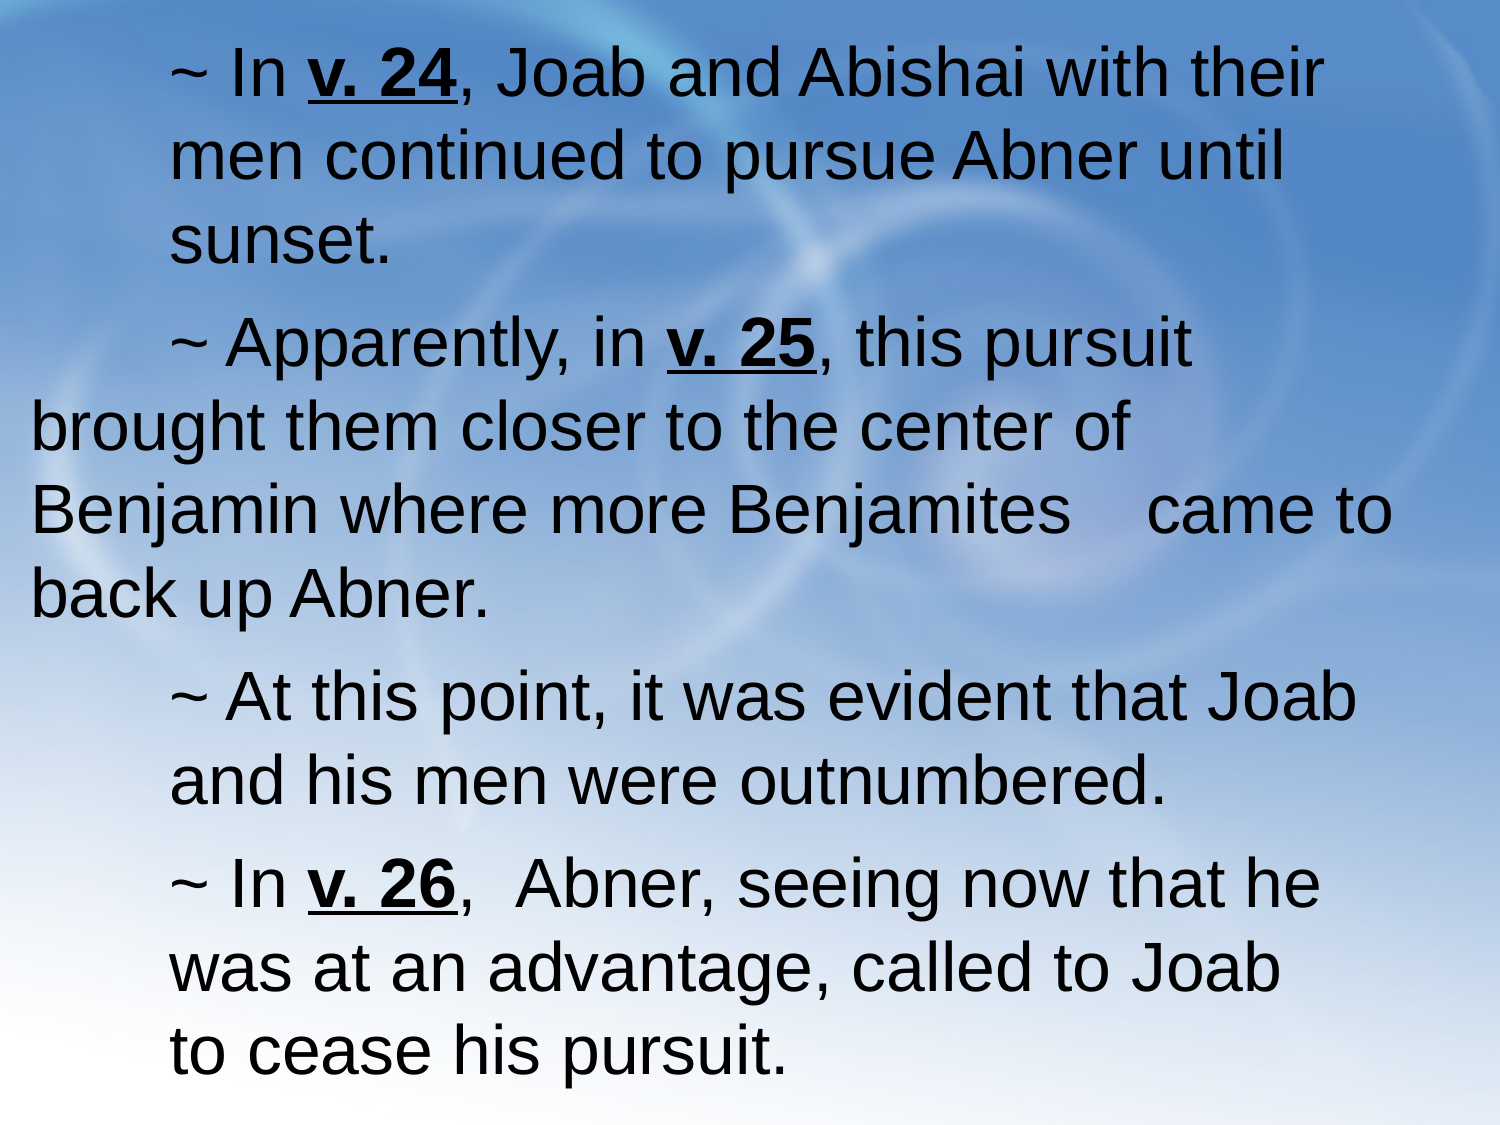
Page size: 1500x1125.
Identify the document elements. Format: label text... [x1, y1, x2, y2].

subtitle ~ In v. 24, Joab and Abishai with their men continued to pursue Abner until sunset. ~ Apparently, in v. 25, this pursuit brought them closer to the center of Benjamin where more Benjamites came to back up Abner. ~ At this point, it was evident that Joab and his men were outnumbered. ~ In v. 26, Abner, seeing now that he was at an advantage, called to Joab to cease his pursuit. [15, 18, 1482, 1107]
picture [0, 0, 1500, 1125]
